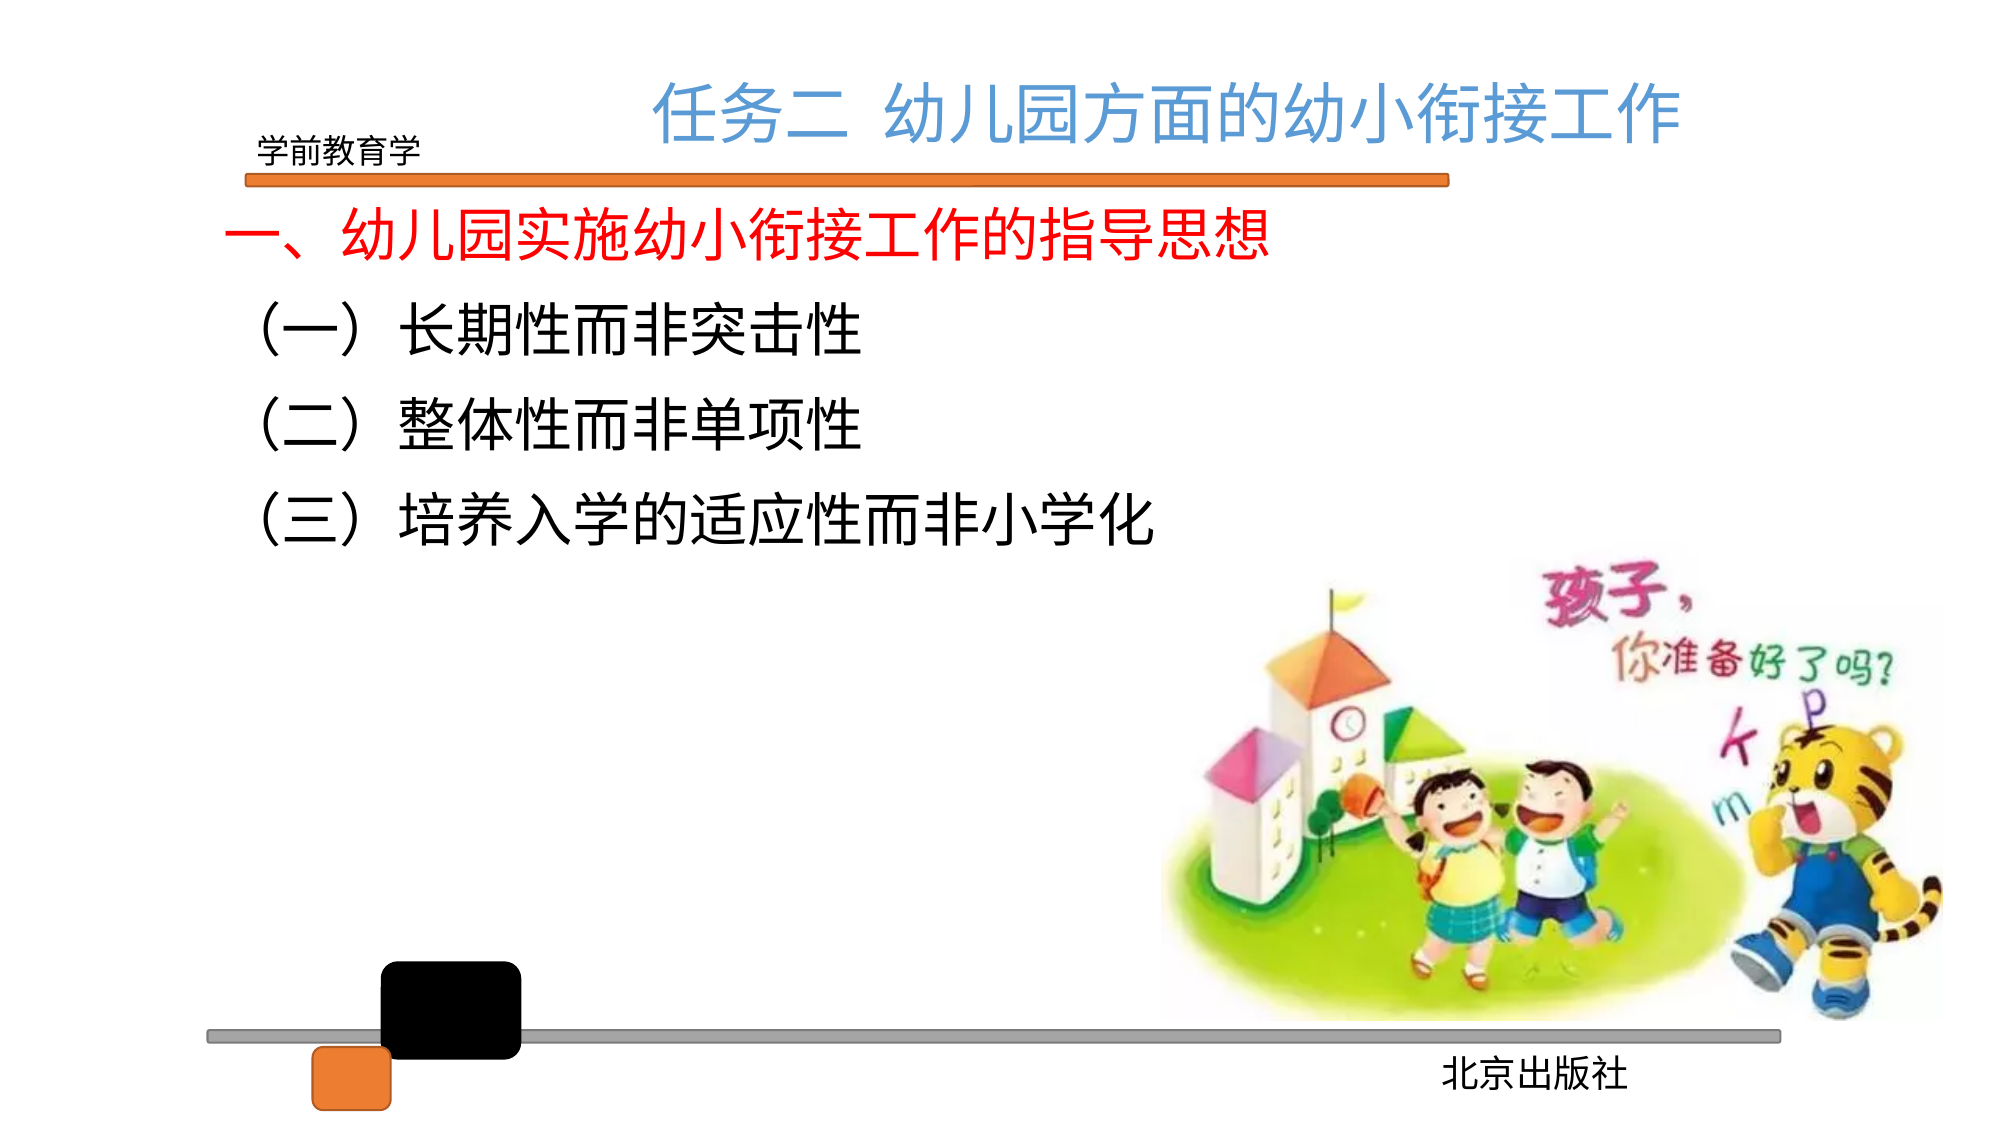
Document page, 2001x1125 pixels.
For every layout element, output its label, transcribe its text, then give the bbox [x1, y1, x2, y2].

text_box 一、幼儿园实施幼小衔接工作的指导思想 （一）长期性而非突击性 （二）整体性而非单项性 （三）培养入学的适应性而非小学化 [208, 190, 1864, 1125]
text_box 任务二 幼儿园方面的幼小衔接工作 [636, 64, 1698, 160]
picture [1160, 531, 1943, 1021]
